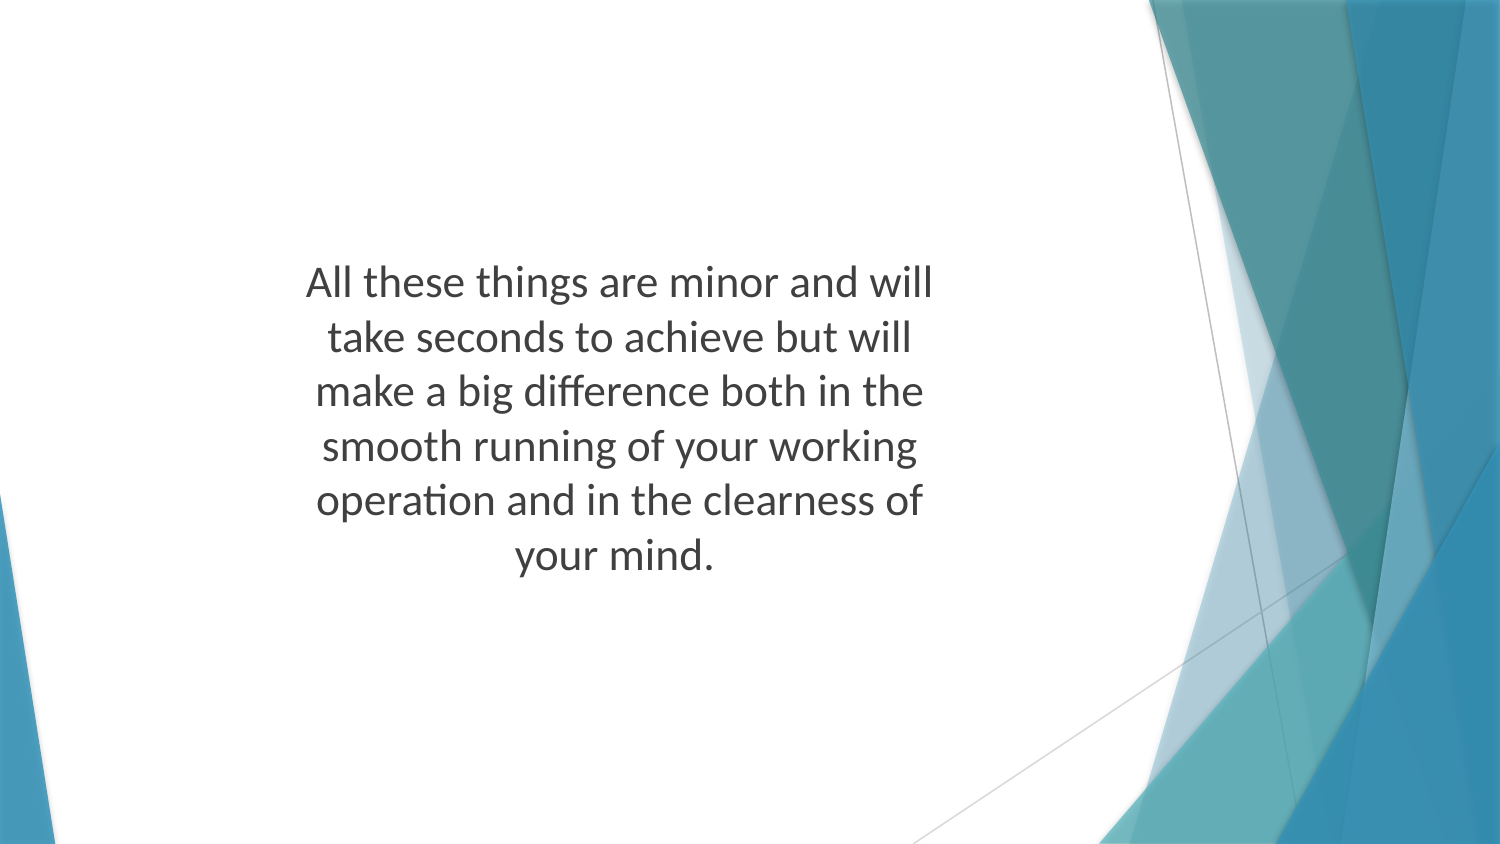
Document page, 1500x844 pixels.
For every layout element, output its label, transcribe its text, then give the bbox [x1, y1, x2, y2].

list All these things are minor and will take seconds to achieve but will make a big difference both in the smooth running of your working operation and in the clearness of your mind. [277, 244, 963, 588]
